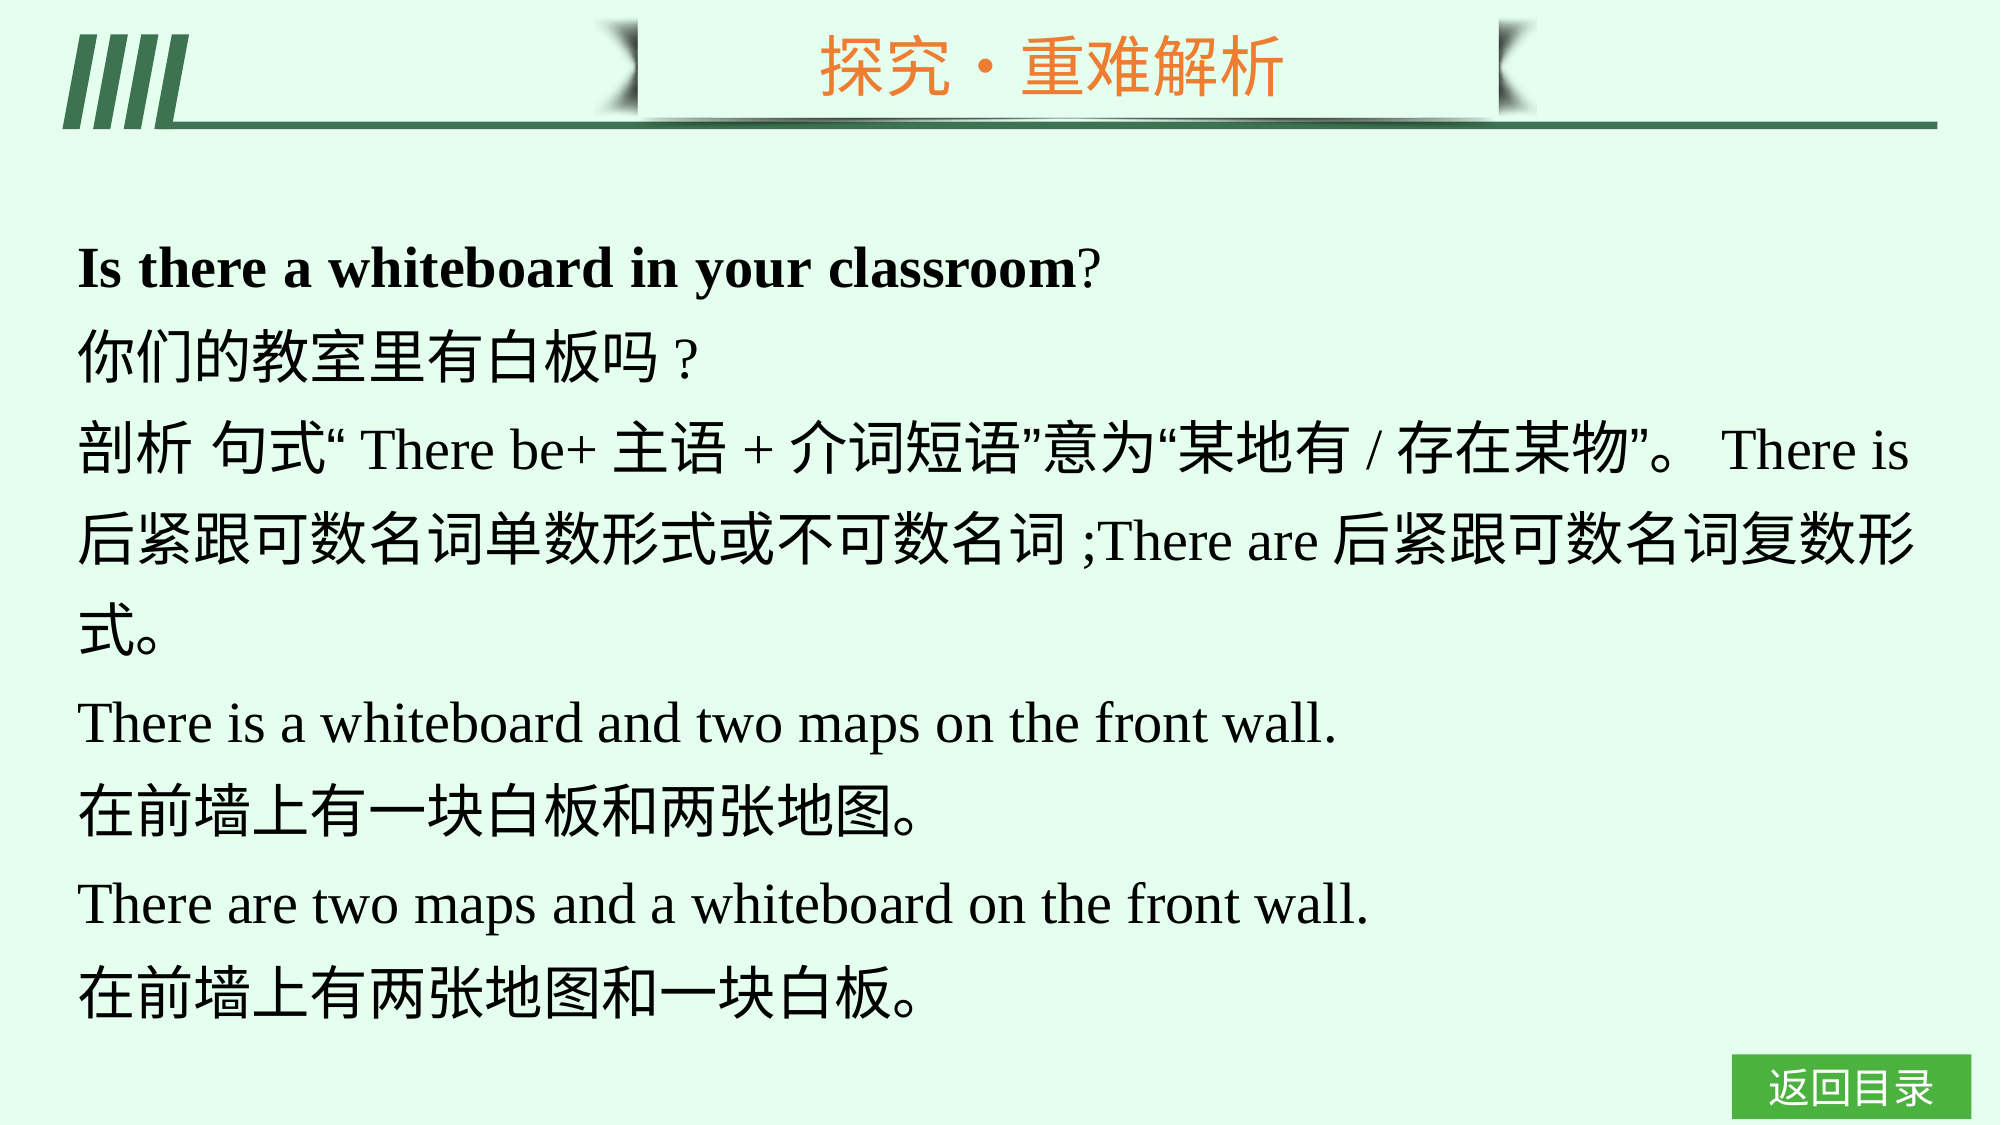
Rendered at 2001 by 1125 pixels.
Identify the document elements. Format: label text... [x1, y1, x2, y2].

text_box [594, 16, 1537, 127]
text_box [62, 34, 1938, 130]
text_box Is there a whiteboard in your classroom? 你们的教室里有白板吗? 剖析 句式“There be+主语+介词短语”意为“某地有/存在某物”。There is后紧跟可数名词单数形式或不可数名词;There are后紧跟可数名词复数形式。 There is a whiteboard and two maps on the front wall. 在前墙上有一块白板和两张地图。 There are two maps and a whiteboard on the front wall. 在前墙上有两张地图和一块白板。 [62, 200, 1938, 1034]
